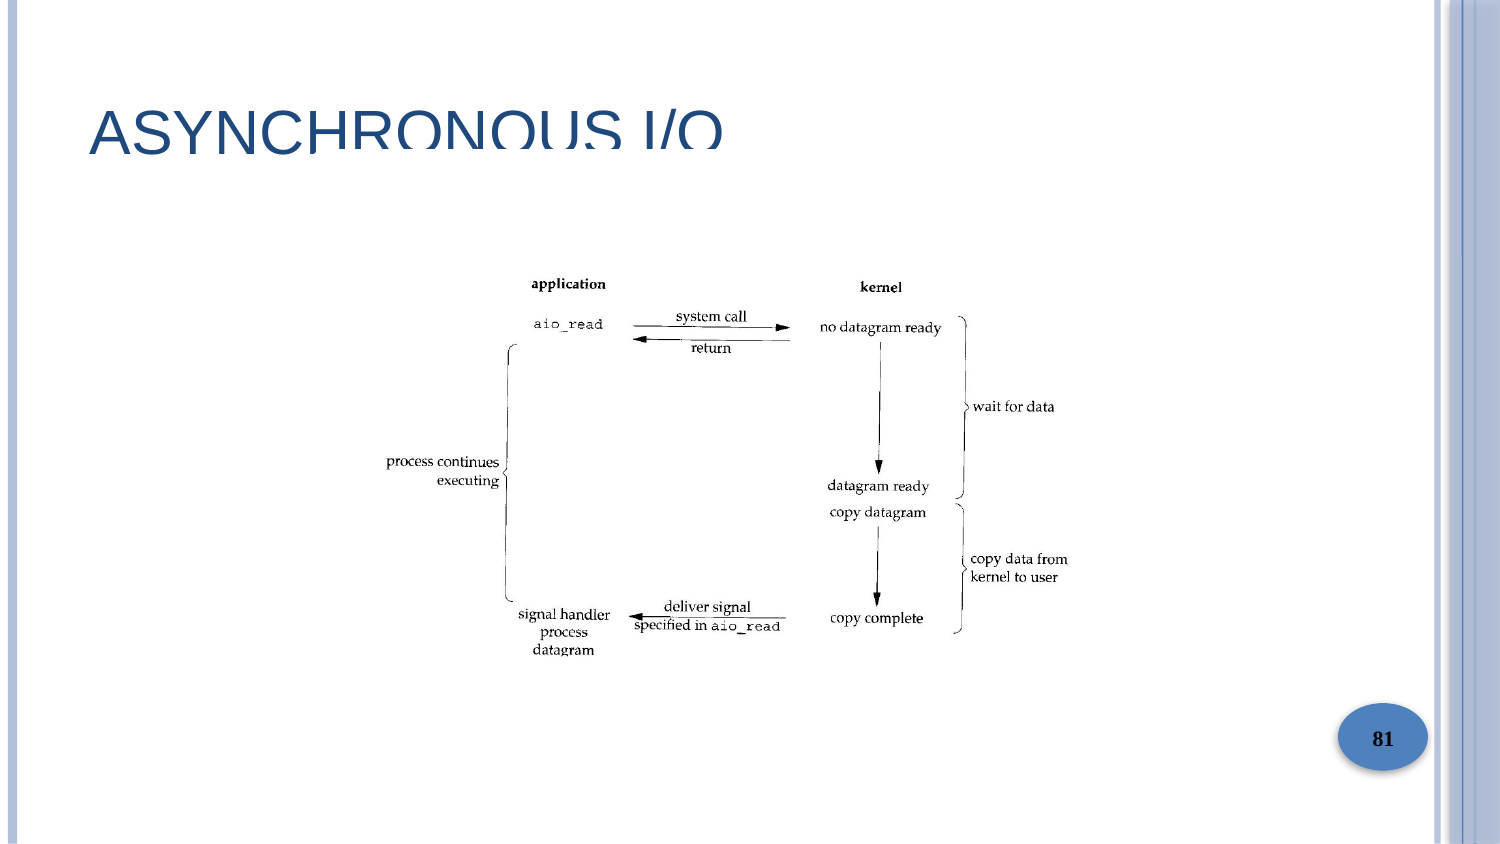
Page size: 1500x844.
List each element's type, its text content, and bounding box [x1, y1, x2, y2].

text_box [310, 149, 1135, 742]
title Asynchronous I/O [75, 33, 1300, 175]
slide_number 81 [1333, 705, 1434, 770]
